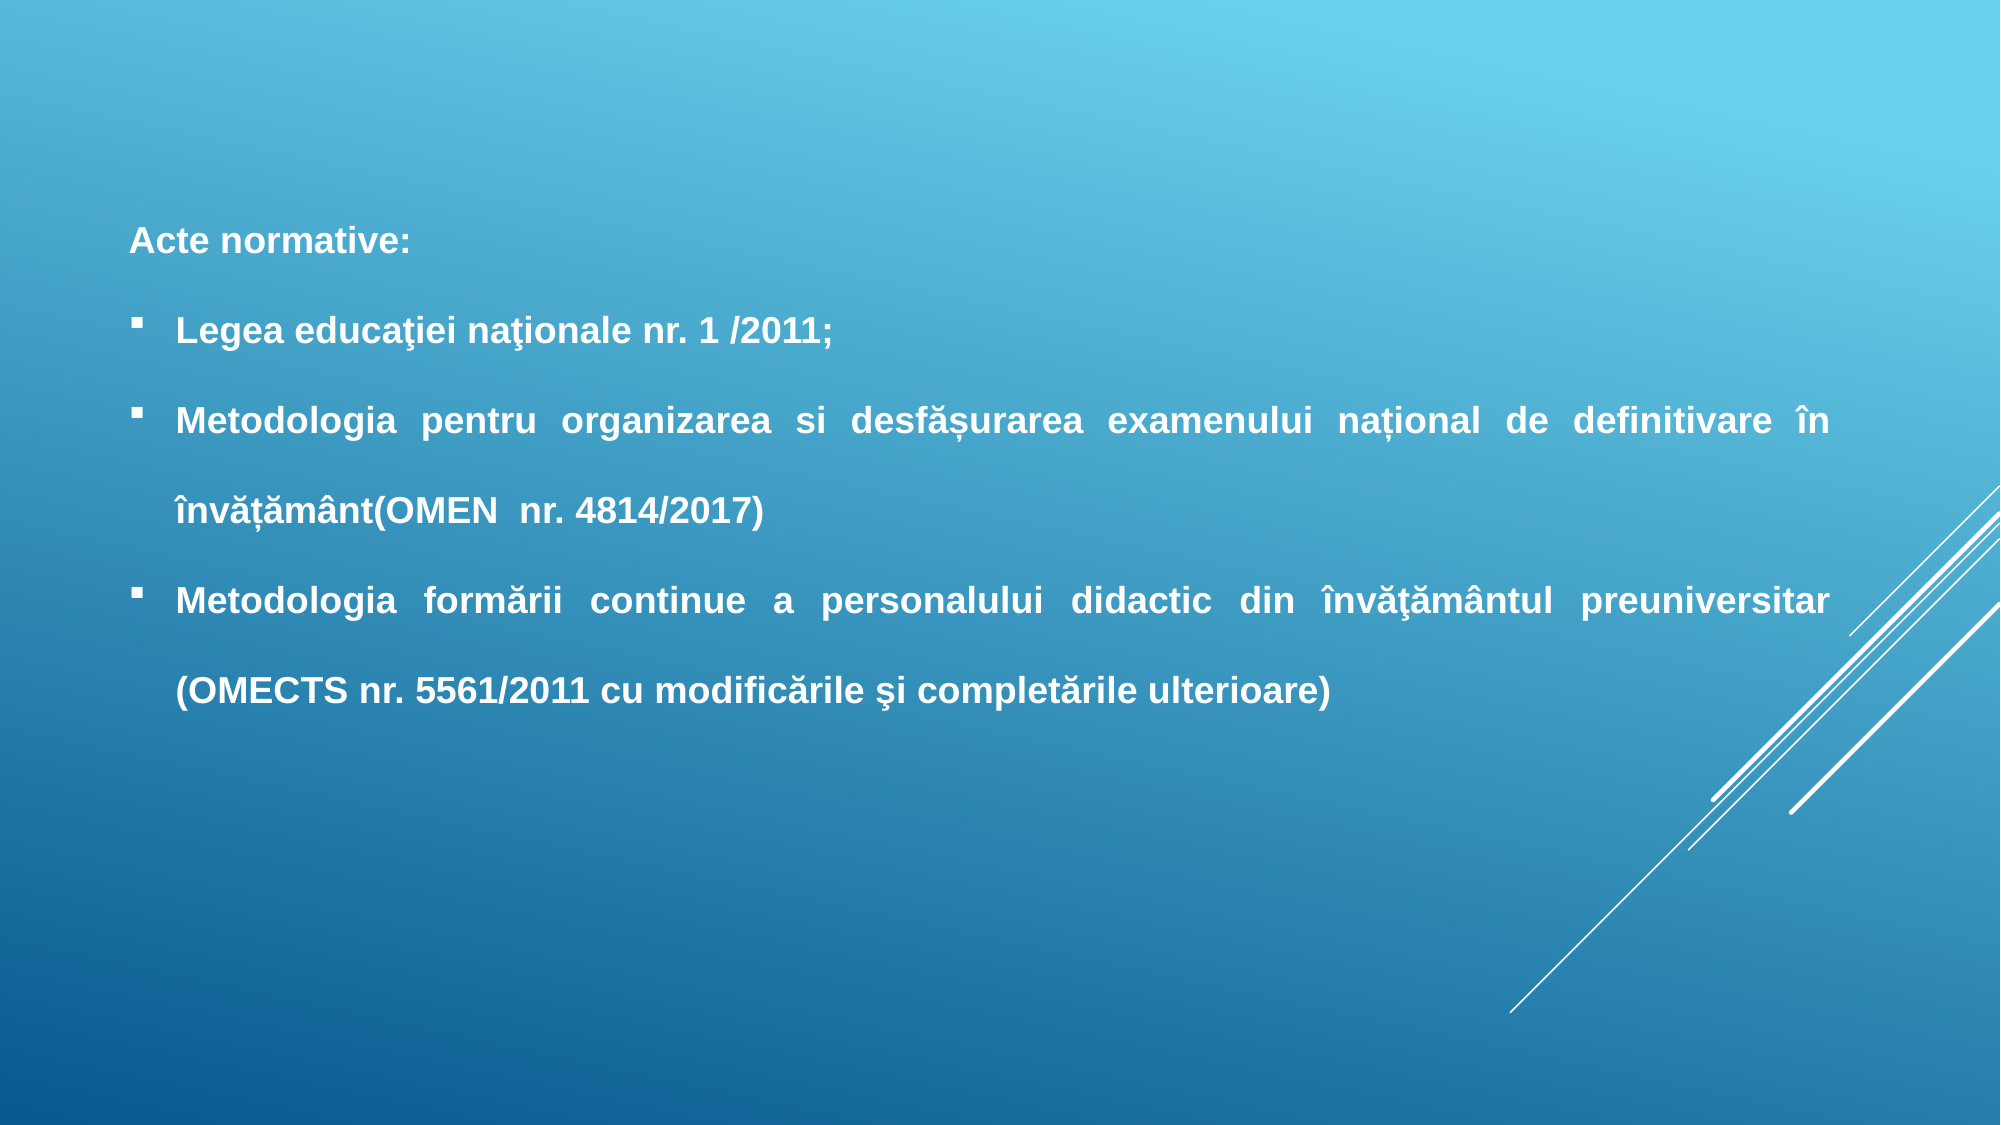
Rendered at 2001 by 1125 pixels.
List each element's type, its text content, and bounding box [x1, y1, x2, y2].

text_box Acte normative: Legea educaţiei naţionale nr. 1 /2011; Metodologia pentru organizarea si desfășurarea examenului național de definitivare în învățământ(OMEN nr. 4814/2017) Metodologia formării continue a personalului didactic din învăţământul preuniversitar (OMECTS nr. 5561/2011 cu modificările şi completările ulterioare) [113, 208, 1847, 898]
